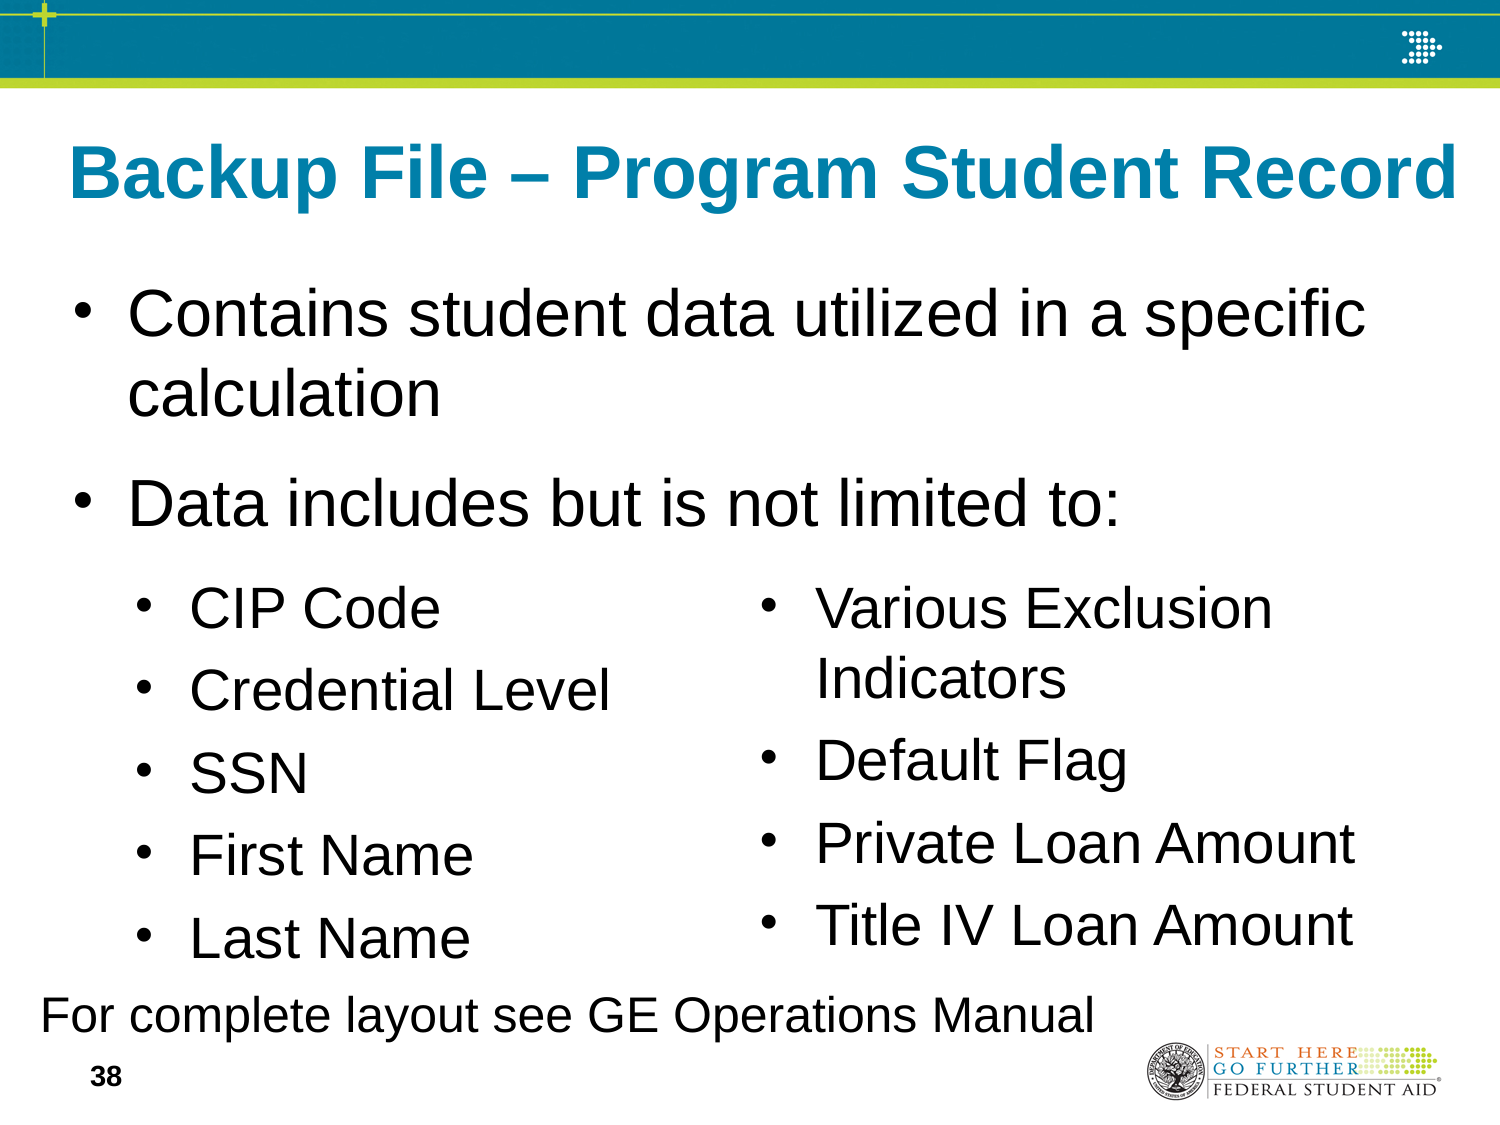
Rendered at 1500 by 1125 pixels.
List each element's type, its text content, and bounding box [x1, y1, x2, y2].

text_box For complete layout see GE Operations Manual [24, 974, 1163, 1050]
picture [0, 78, 1500, 1125]
text_box Various Exclusion Indicators Default Flag Private Loan Amount Title IV Loan Amount [743, 562, 1438, 850]
title Backup File – Program Student Record [30, 112, 1476, 226]
slide_number 38 [74, 1049, 388, 1125]
text_box CIP Code Credential Level SSN First Name Last Name [118, 562, 743, 850]
picture [1424, 32, 1428, 42]
picture [0, 3, 1500, 26]
list Contains student data utilized in a specific calculation Data includes but is not limited to: [56, 262, 1444, 551]
